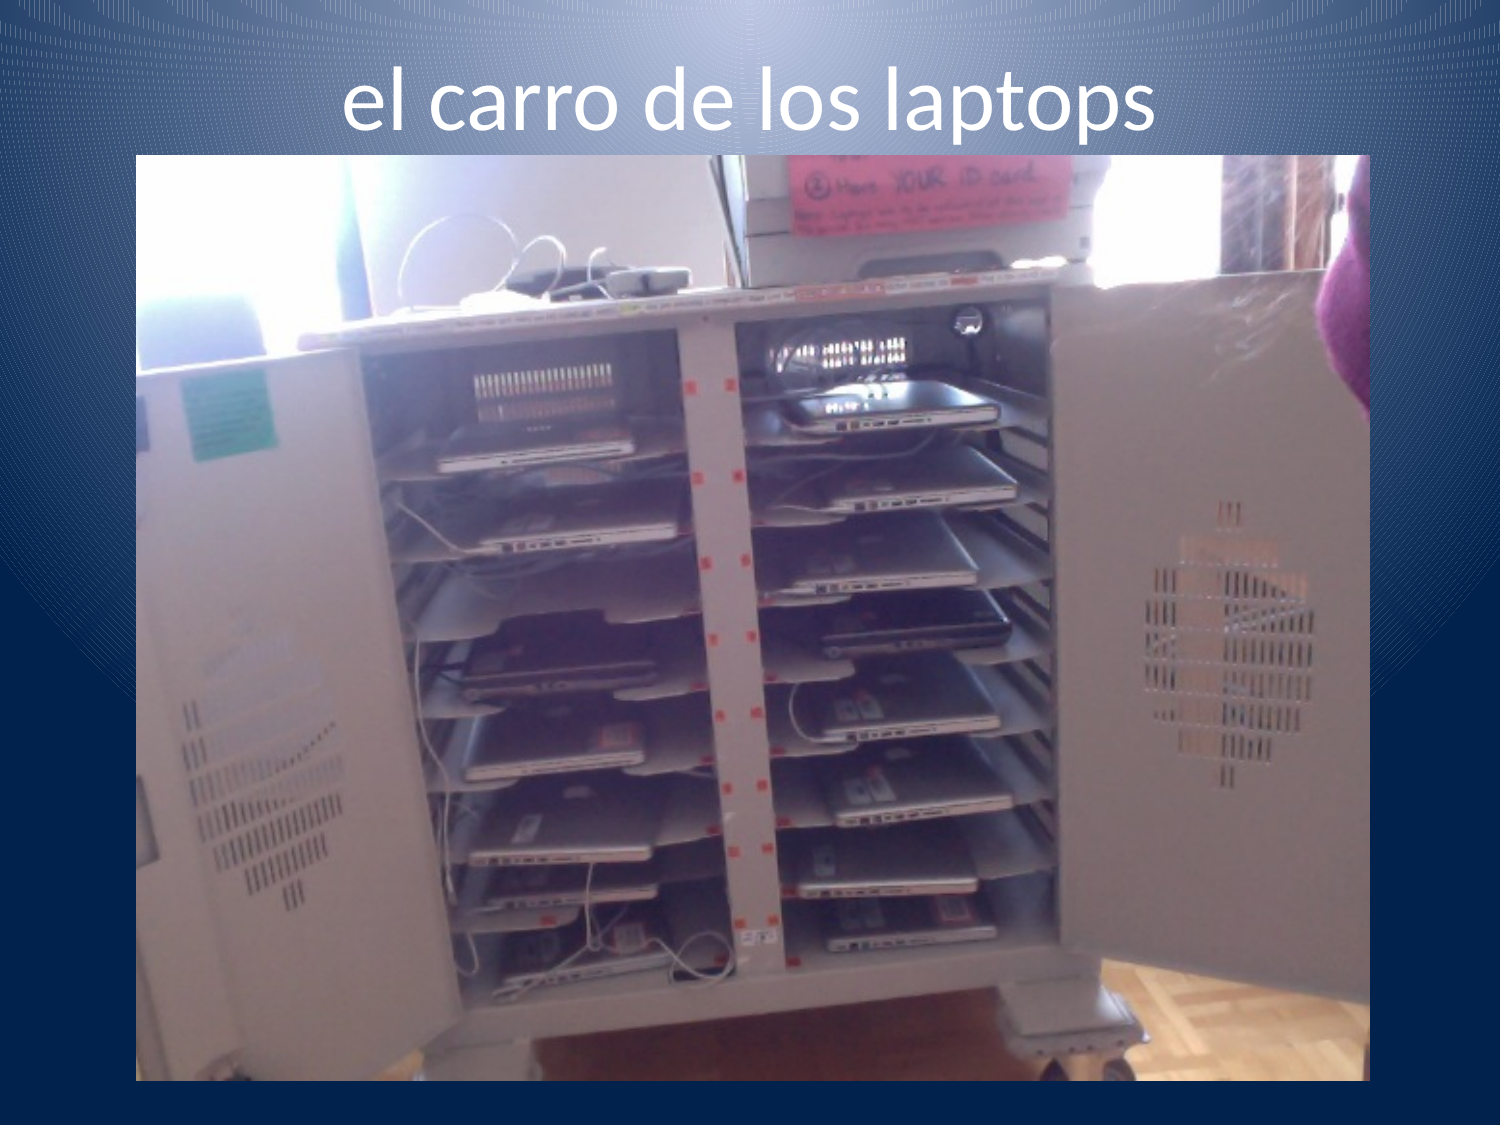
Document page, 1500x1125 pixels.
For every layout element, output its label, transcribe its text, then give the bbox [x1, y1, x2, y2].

picture [135, 154, 1370, 1081]
title el carro de los laptops [75, 0, 1425, 188]
